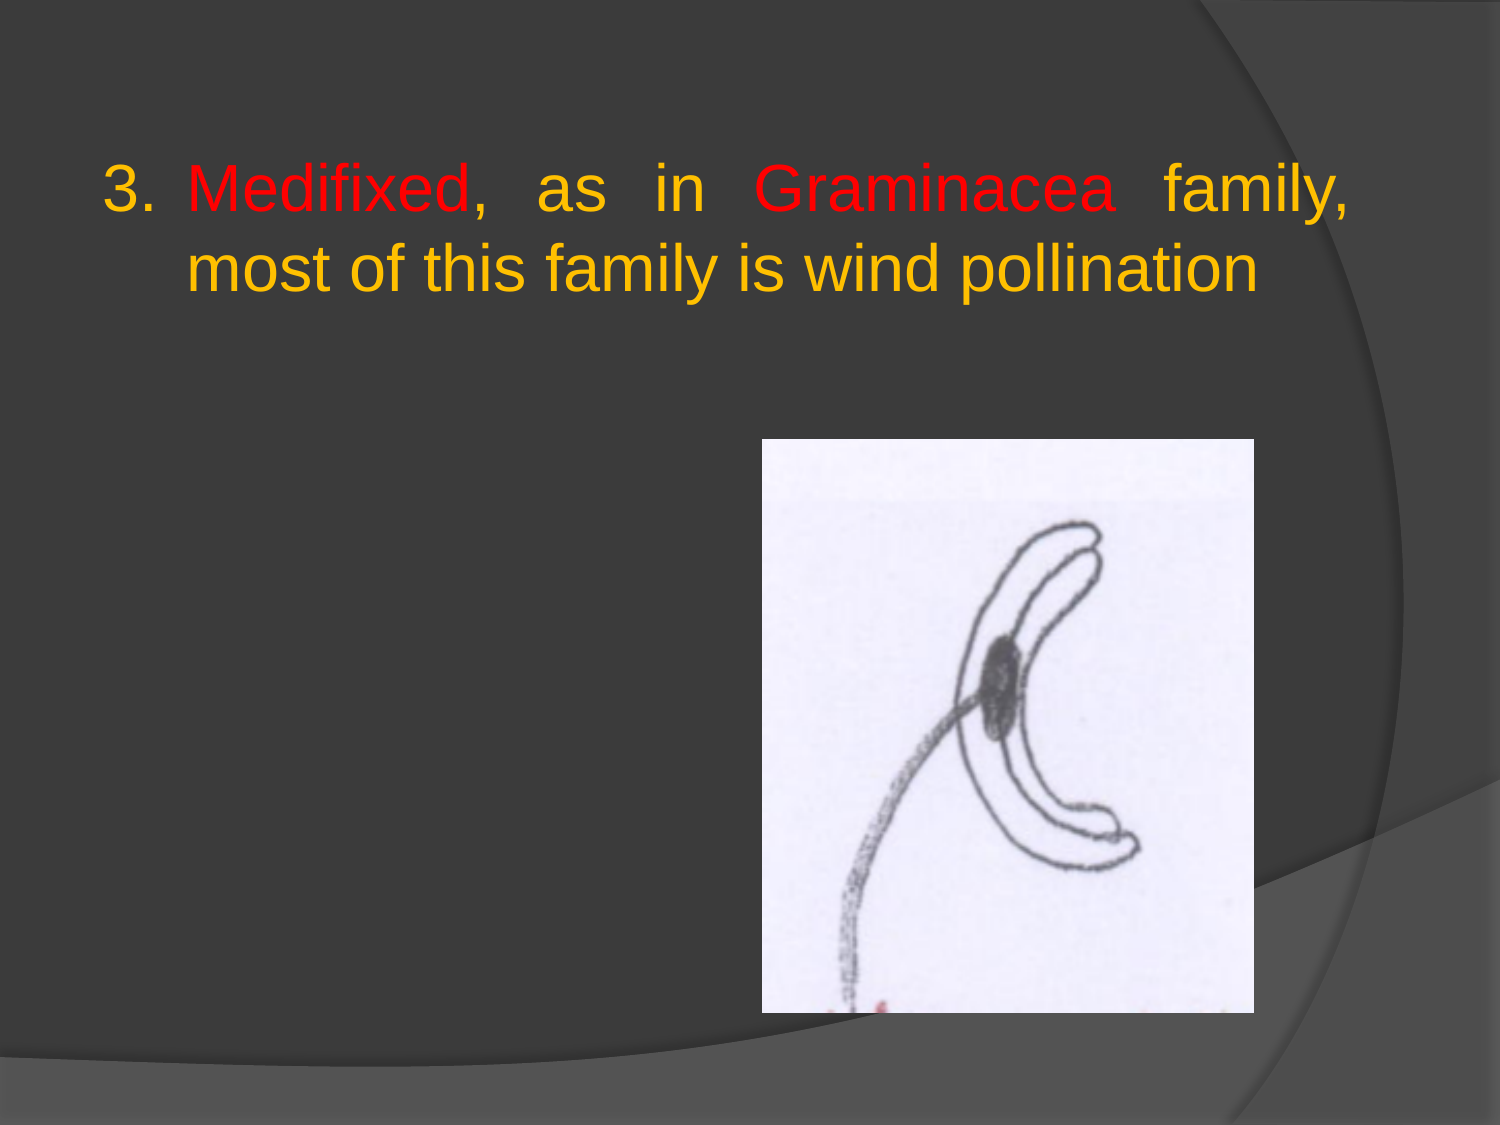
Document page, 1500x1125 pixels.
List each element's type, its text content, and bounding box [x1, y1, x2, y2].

text_box Medifixed, as in Graminacea family, most of this family is wind pollination [87, 137, 1413, 313]
picture [762, 439, 1254, 1013]
